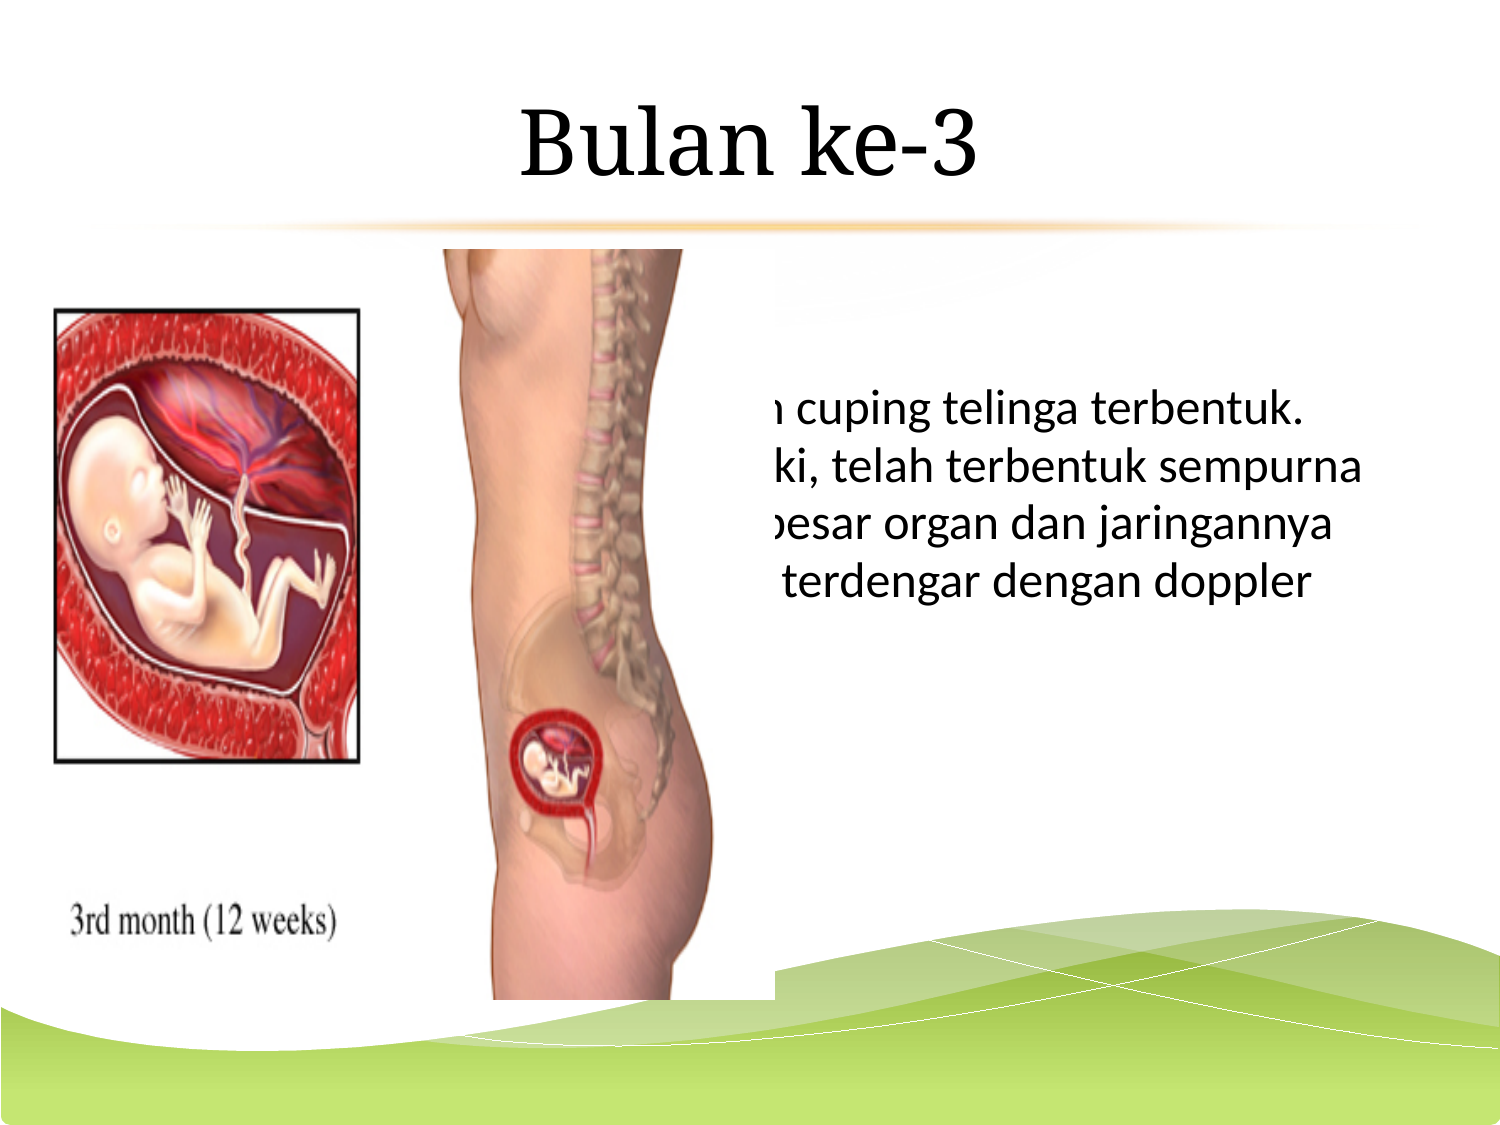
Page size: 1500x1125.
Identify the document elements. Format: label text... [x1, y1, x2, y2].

picture [0, 87, 1500, 1001]
list Trimester pertama Saat akhir minggu ke-12 : Bayi sudah terbentuk, kuku dan cuping telinga terbentuk. Lengan, telapak tangan, jari, kaki, telah terbentuk sempurna Bayi telah terbentuk sebagian besar organ dan jaringannya Denyut jantung bayi bisa mulai terdengar dengan doppler (mulai 10 minggu) [777, 262, 1425, 1005]
title Bulan ke-3 [75, 45, 1425, 233]
picture [0, 1007, 6, 1125]
